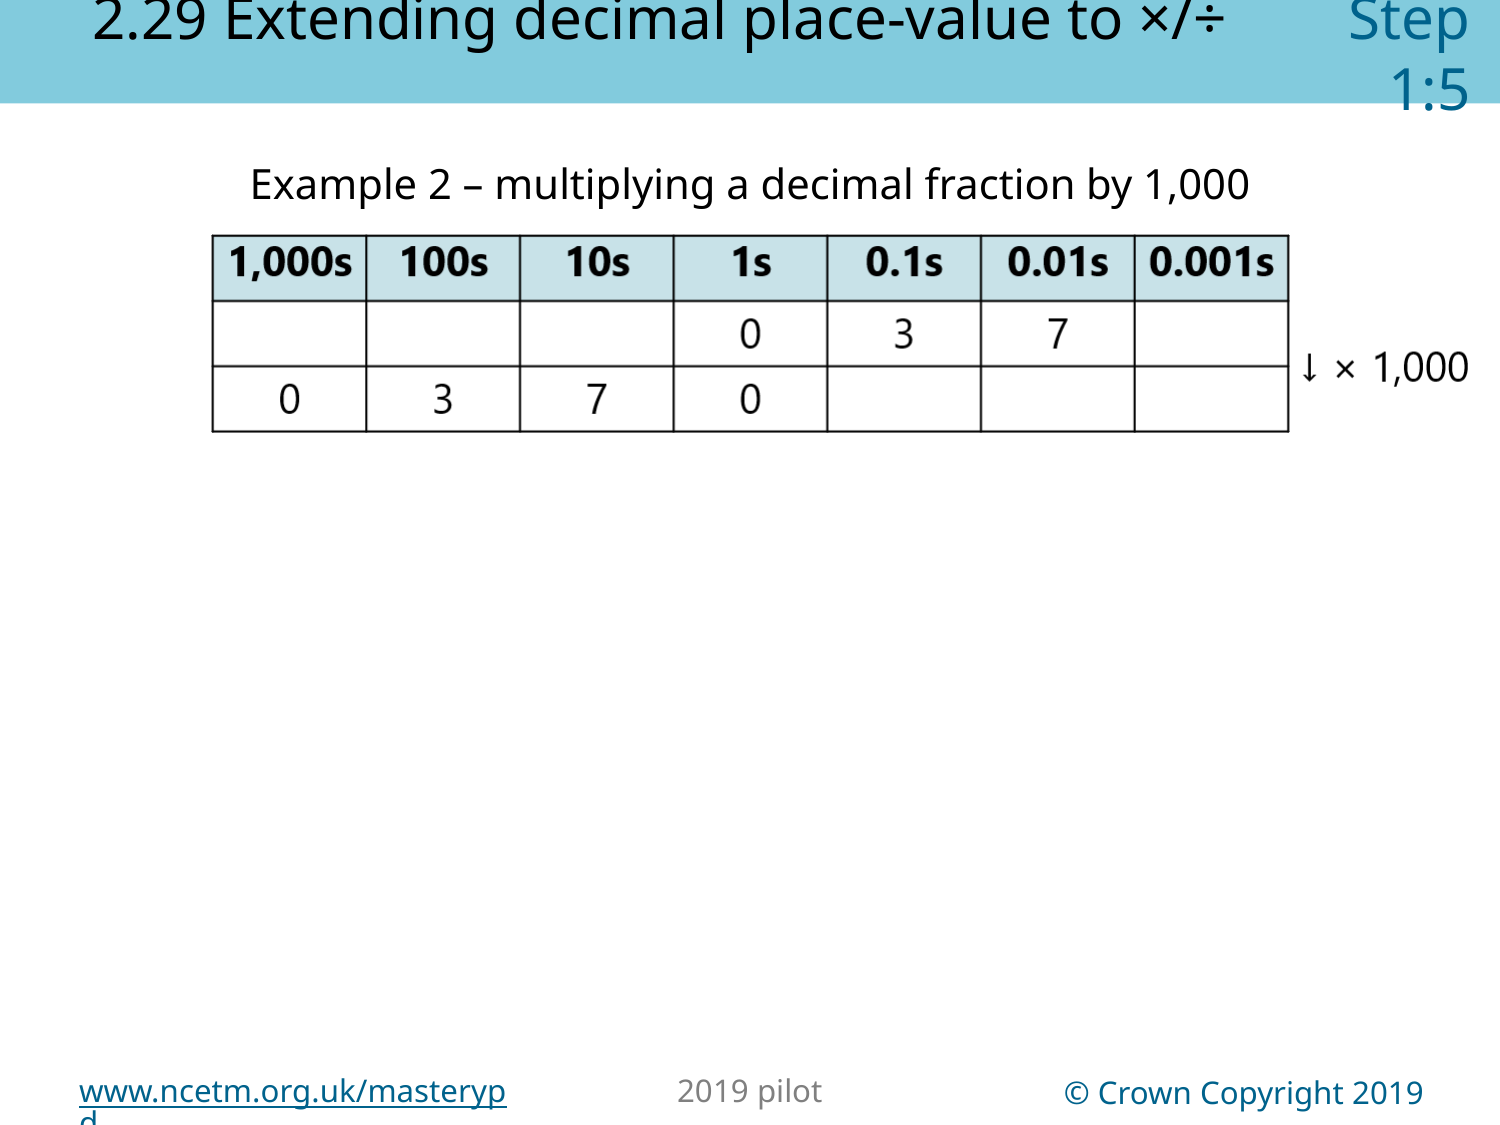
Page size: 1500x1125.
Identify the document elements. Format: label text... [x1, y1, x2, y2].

picture [41, 221, 1485, 449]
text_box Example 2 – multiplying a decimal fraction by 1,000 [234, 150, 1266, 216]
list 2.29 Extending decimal place-value to ×/÷ Step 1:5 [0, 0, 1500, 104]
